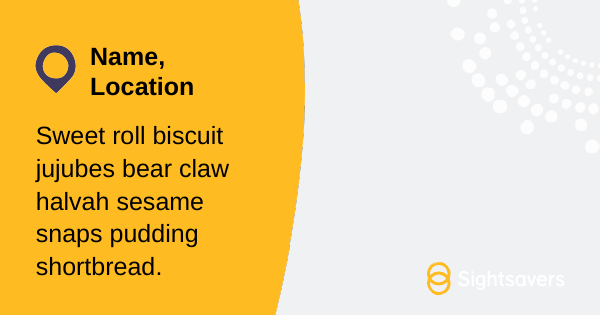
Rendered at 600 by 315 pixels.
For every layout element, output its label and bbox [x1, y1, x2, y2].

text_box [427, 261, 565, 296]
picture [0, 0, 600, 315]
